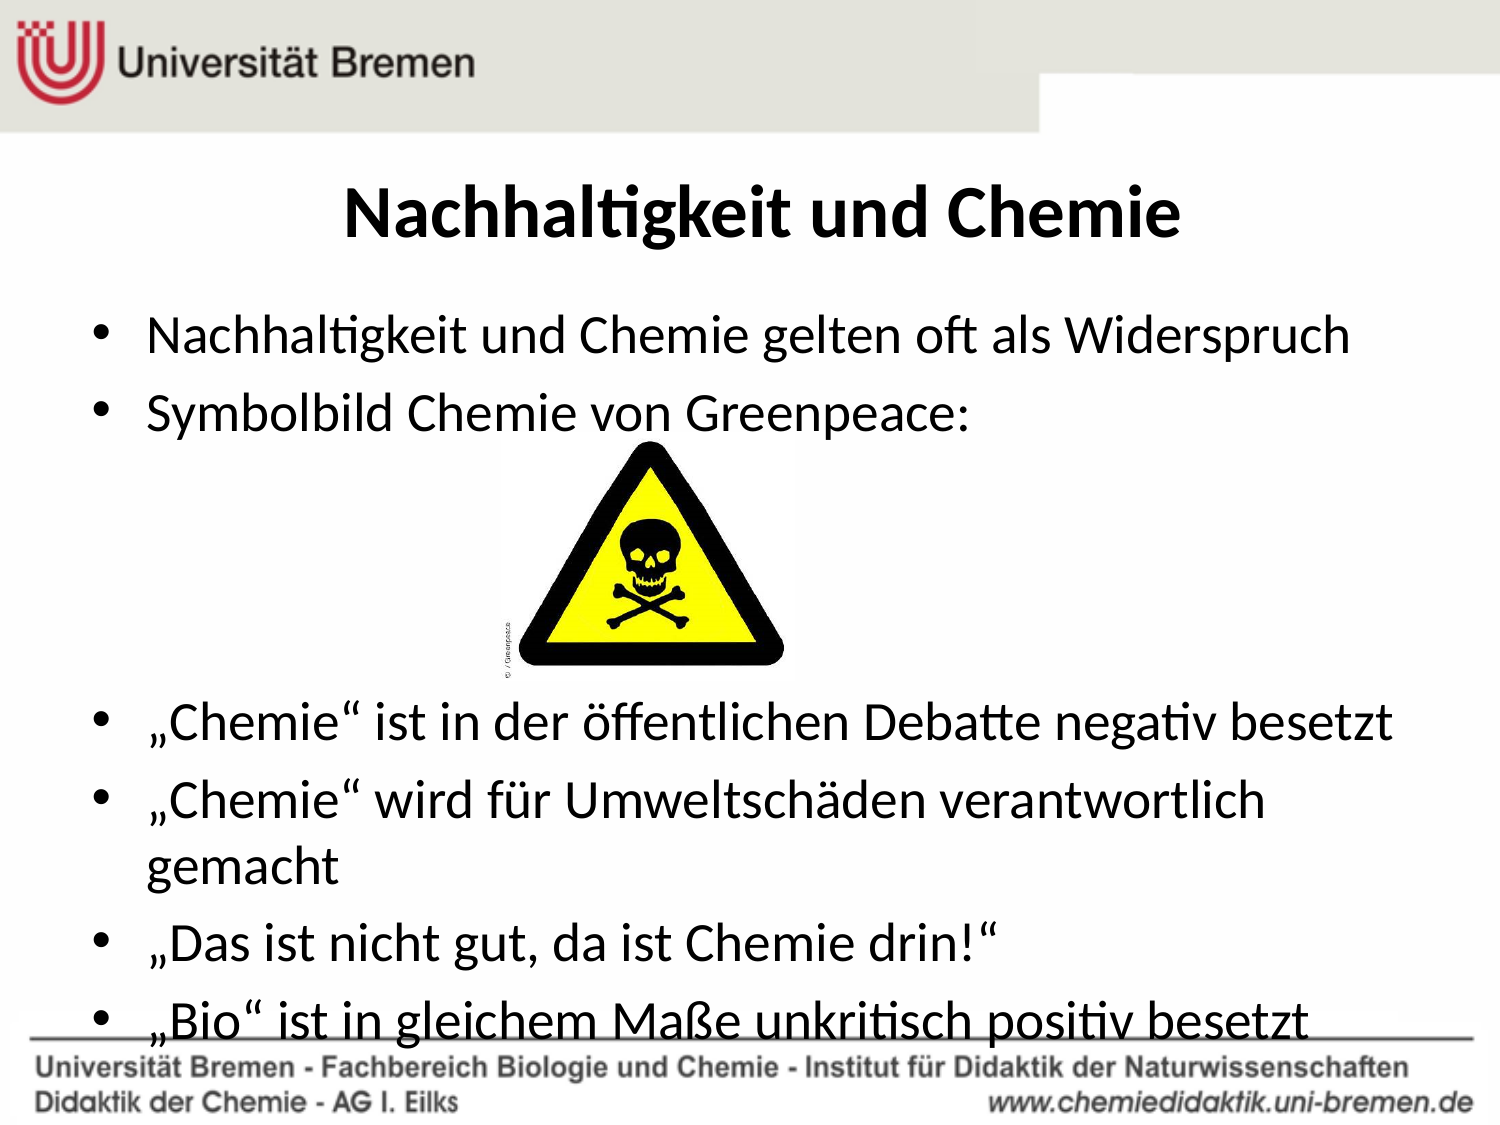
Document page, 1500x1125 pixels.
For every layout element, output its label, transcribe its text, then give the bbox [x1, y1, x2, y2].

list Nachhaltigkeit und Chemie gelten oft als Widerspruch Symbolbild Chemie von Greenpeace: „Chemie“ ist in der öffentlichen Debatte negativ besetzt „Chemie“ wird für Umweltschäden verantwortlich gemacht „Das ist nicht gut, da ist Chemie drin!“ „Bio“ ist in gleichem Maße unkritisch positiv besetzt [76, 290, 1471, 1059]
picture [0, 0, 1500, 1125]
title Nachhaltigkeit und Chemie [88, 113, 1439, 290]
